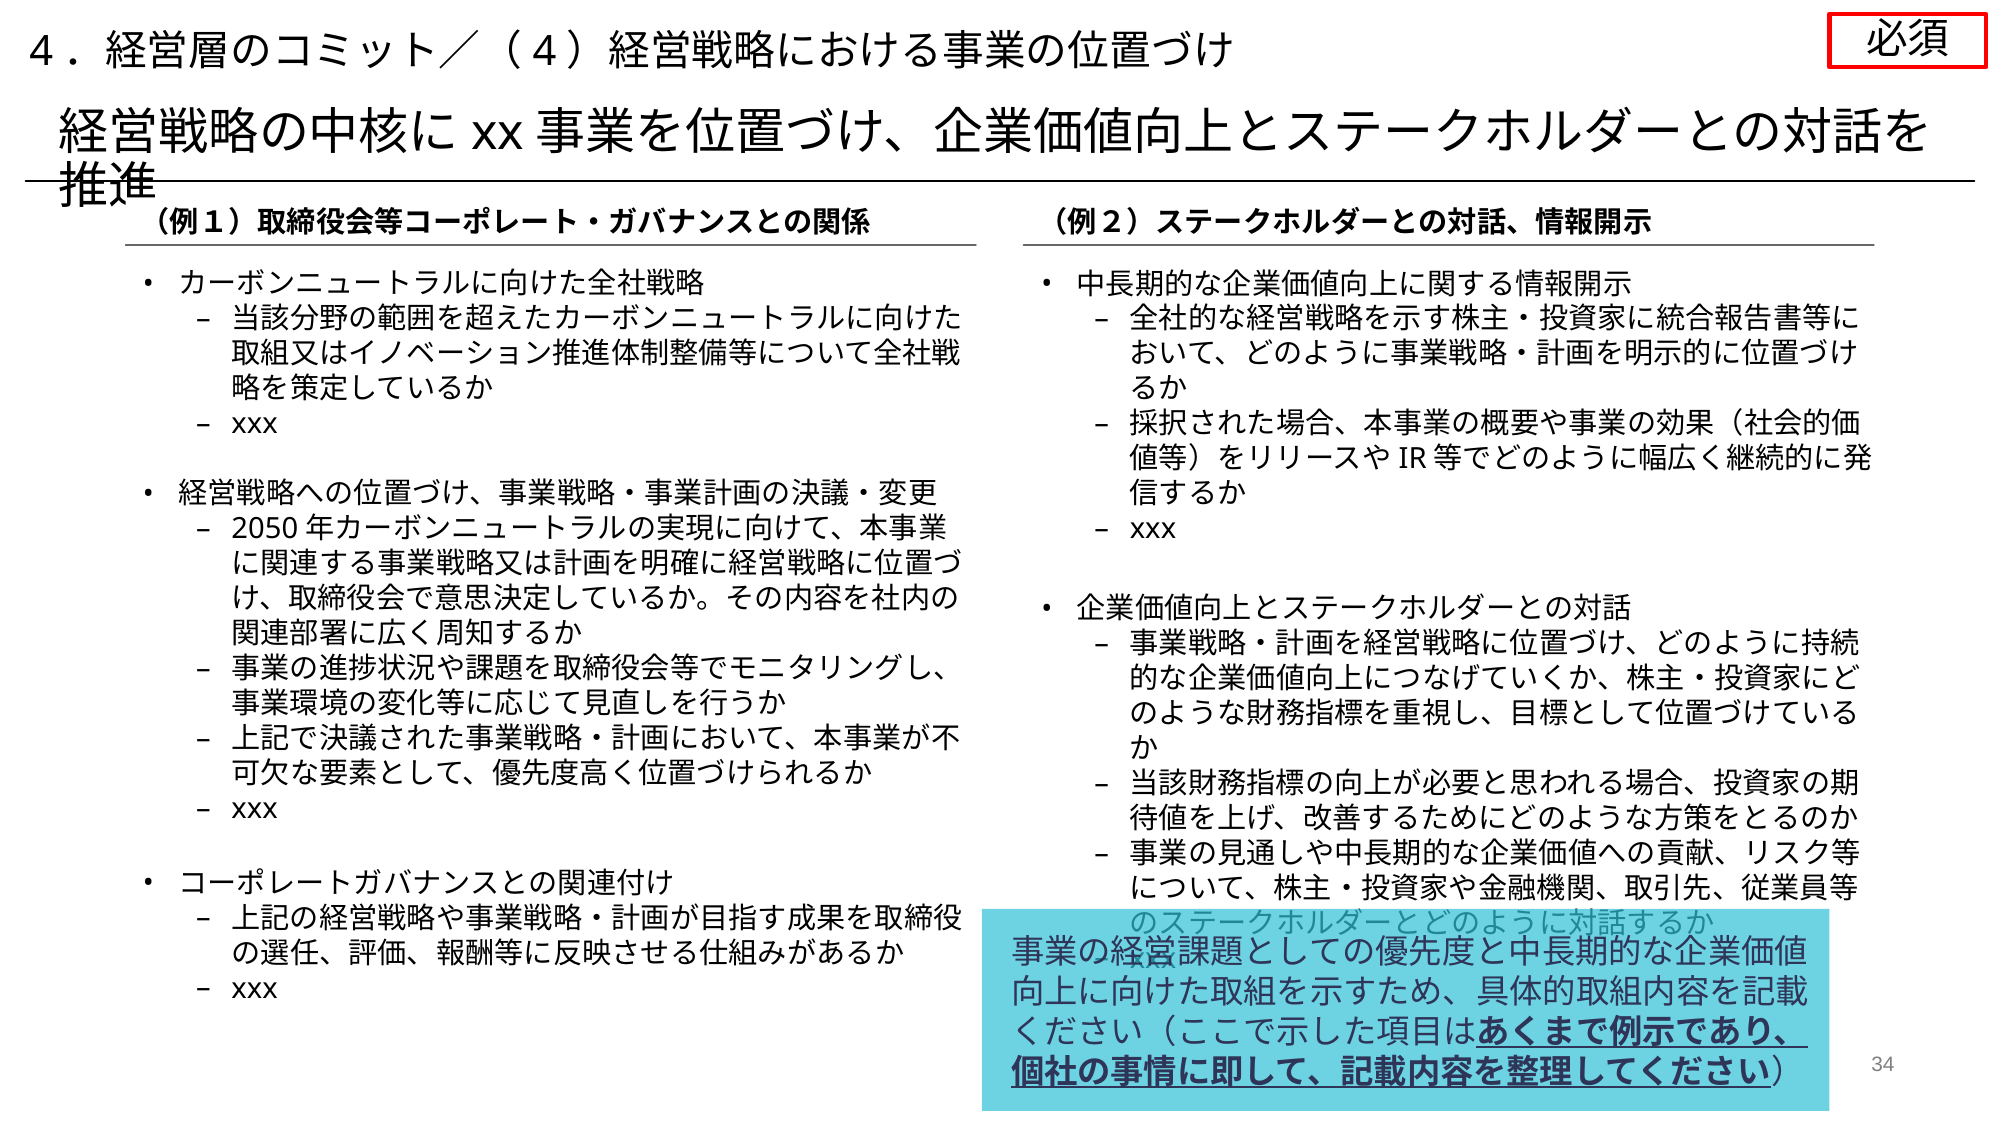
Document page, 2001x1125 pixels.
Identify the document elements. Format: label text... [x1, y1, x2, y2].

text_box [1023, 197, 1875, 246]
text_box カーボンニュートラルに向けた全社戦略 当該分野の範囲を超えたカーボンニュートラルに向けた取組又はイノベーション推進体制整備等について全社戦略を策定しているか xxx 経営戦略への位置づけ、事業戦略・事業計画の決議・変更 2050年カーボンニュートラルの実現に向けて、本事業に関連する事業戦略又は計画を明確に経営戦略に位置づけ、取締役会で意思決定しているか。その内容を社内の関連部署に広く周知するか 事業の進捗状況や課題を取締役会等でモニタリングし、事業環境の変化等に応じて見直しを行うか 上記で決議された事業戦略・計画において、本事業が不可欠な要素として、優先度高く位置づけられるか xxx コーポレートガバナンスとの関連付け 上記の経営戦略や事業戦略・計画が目指す成果を取締役の選任、評価、報酬等に反映させる仕組みがあるか xxx [125, 264, 976, 1050]
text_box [125, 197, 977, 246]
text_box 経営戦略の中核にxx事業を位置づけ、企業価値向上とステークホルダーとの対話を推進 [58, 182, 1949, 215]
text_box 経営戦略の中核にxx事業を位置づけ、企業価値向上とステークホルダーとの対話を推進 [58, 106, 1949, 180]
text_box 4．経営層のコミット／（4）経営戦略における事業の位置づけ [29, 29, 1979, 75]
text_box 中長期的な企業価値向上に関する情報開示 全社的な経営戦略を示す株主・投資家に統合報告書等において、どのように事業戦略・計画を明示的に位置づけるか 採択された場合、本事業の概要や事業の効果（社会的価値等）をリリースやIR等でどのように幅広く継続的に発信するか xxx 企業価値向上とステークホルダーとの対話 事業戦略・計画を経営戦略に位置づけ、どのように持続的な企業価値向上につなげていくか、株主・投資家にどのような財務指標を重視し、目標として位置づけているか 当該財務指標の向上が必要と思われる場合、投資家の期待値を上げ、改善するためにどのような方策をとるのか 事業の見通しや中長期的な企業価値への貢献、リスク等について、株主・投資家や金融機関、取引先、従業員等のステークホルダーとどのように対話するか xxx [1023, 264, 1874, 1024]
text_box 必須 [1829, 13, 1986, 68]
text_box 事業の経営課題としての優先度と中長期的な企業価値向上に向けた取組を示すため、具体的取組内容を記載ください（ここで示した項目はあくまで例示であり、個社の事情に即して、記載内容を整理してください） [981, 908, 1830, 1112]
